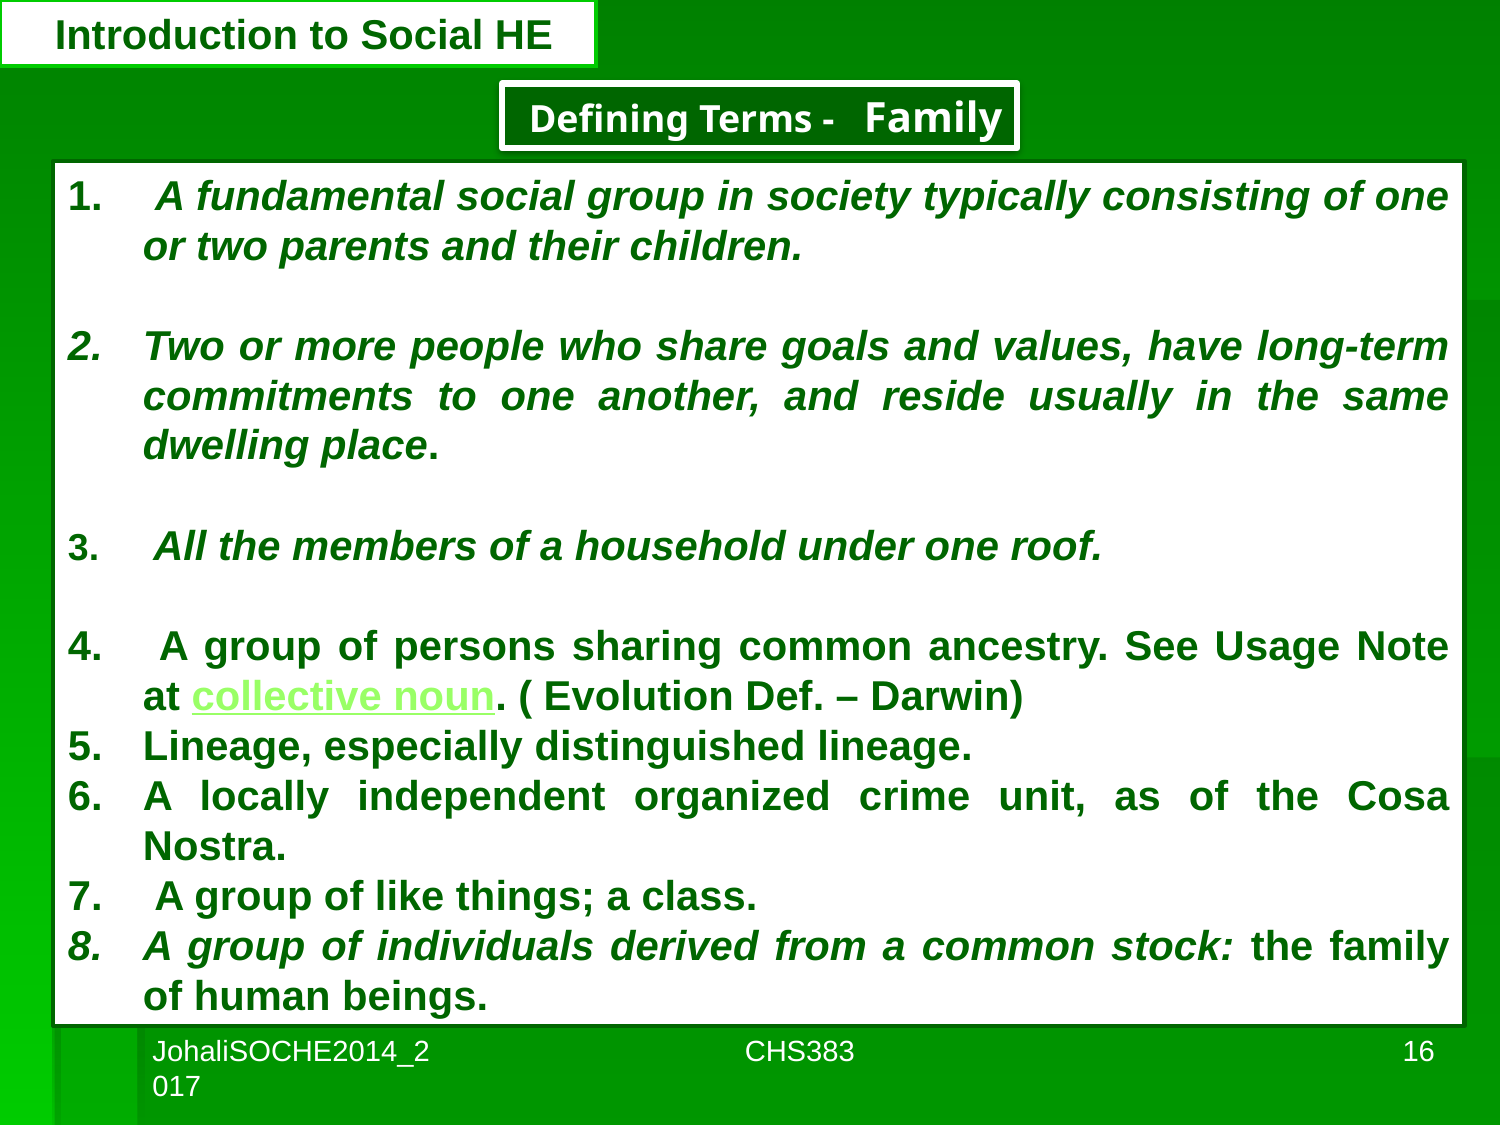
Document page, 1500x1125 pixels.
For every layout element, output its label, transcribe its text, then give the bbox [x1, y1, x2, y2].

footer CHS383 [562, 1028, 1038, 1103]
slide_number JohaliSOCHE2014_2017 [137, 1028, 450, 1103]
text_box A fundamental social group in society typically consisting of one or two parents and their children. Two or more people who share goals and values, have long-term commitments to one another, and reside usually in the same dwelling place. All the members of a household under one roof. A group of persons sharing common ancestry. See Usage Note at collective noun. ( Evolution Def. – Darwin) Lineage, especially distinguished lineage. A locally independent organized crime unit, as of the Cosa Nostra. A group of like things; a class. A group of individuals derived from a common stock: the family of human beings. [51, 159, 1467, 1028]
title Introduction to Social HE [0, 0, 598, 68]
text_box Defining Terms - Family [499, 80, 1020, 151]
slide_number 16 [1137, 1028, 1451, 1103]
